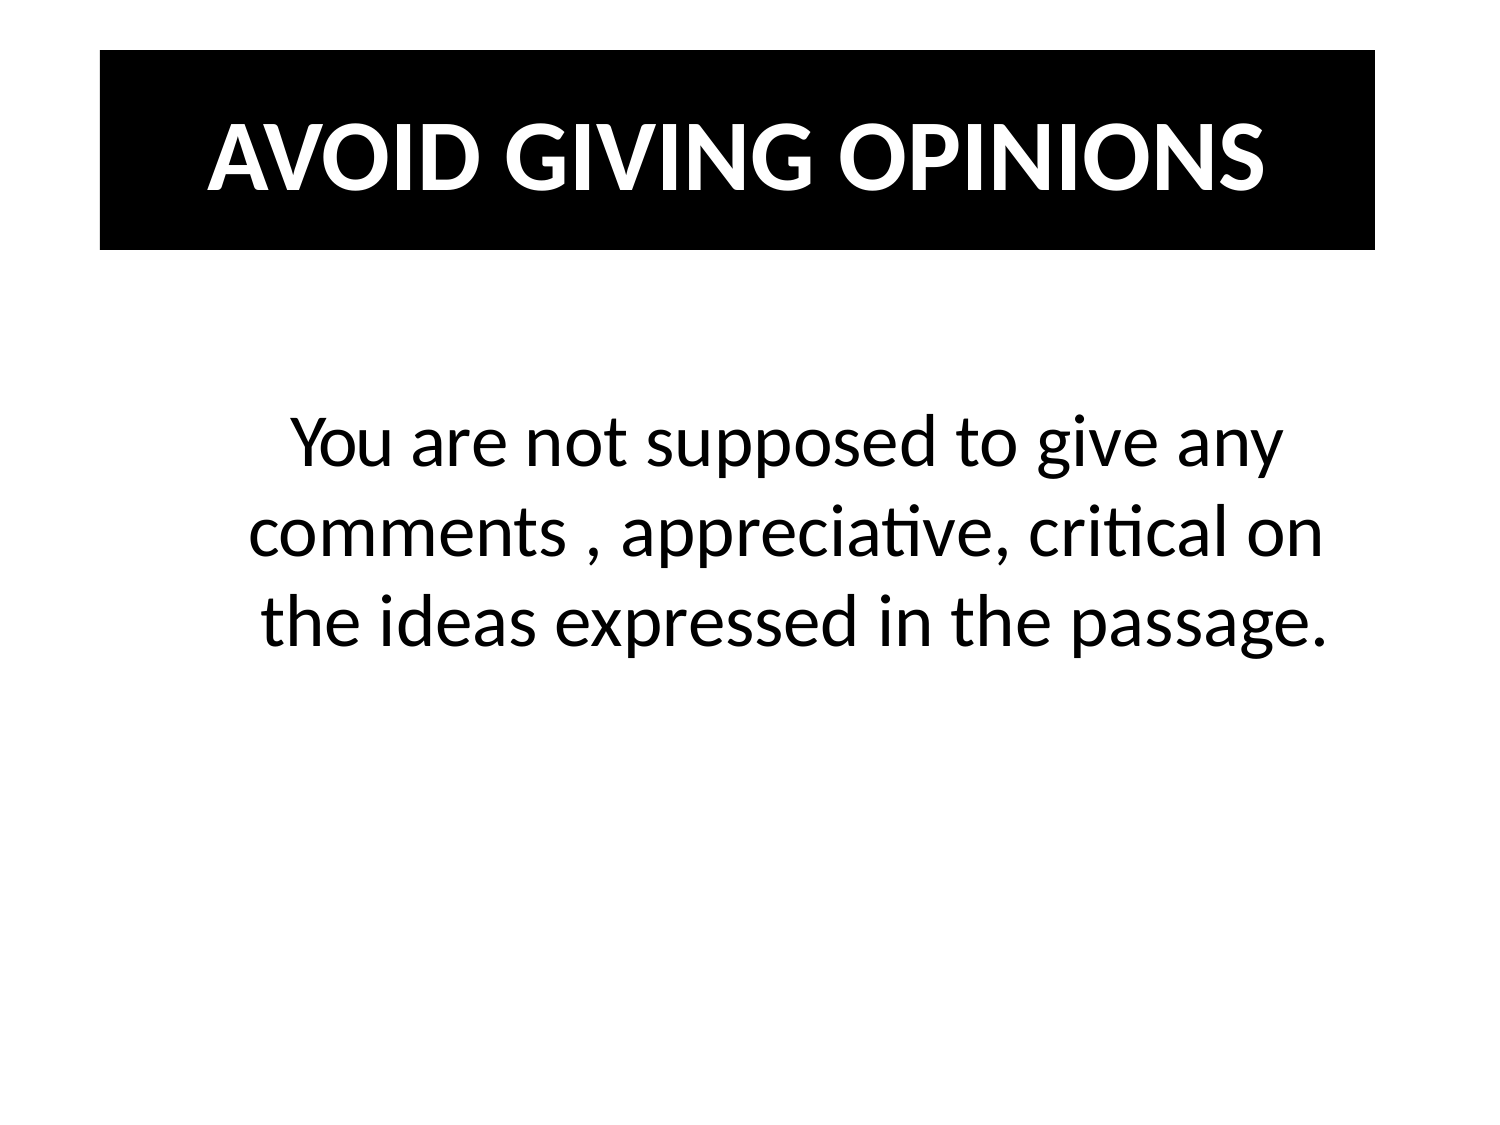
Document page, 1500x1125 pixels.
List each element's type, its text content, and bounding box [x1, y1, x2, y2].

title You are not supposed to give any comments , appreciative, critical on the ideas expressed in the passage. [237, 388, 1335, 662]
text_box AVOID GIVING OPINIONS [99, 50, 1375, 250]
